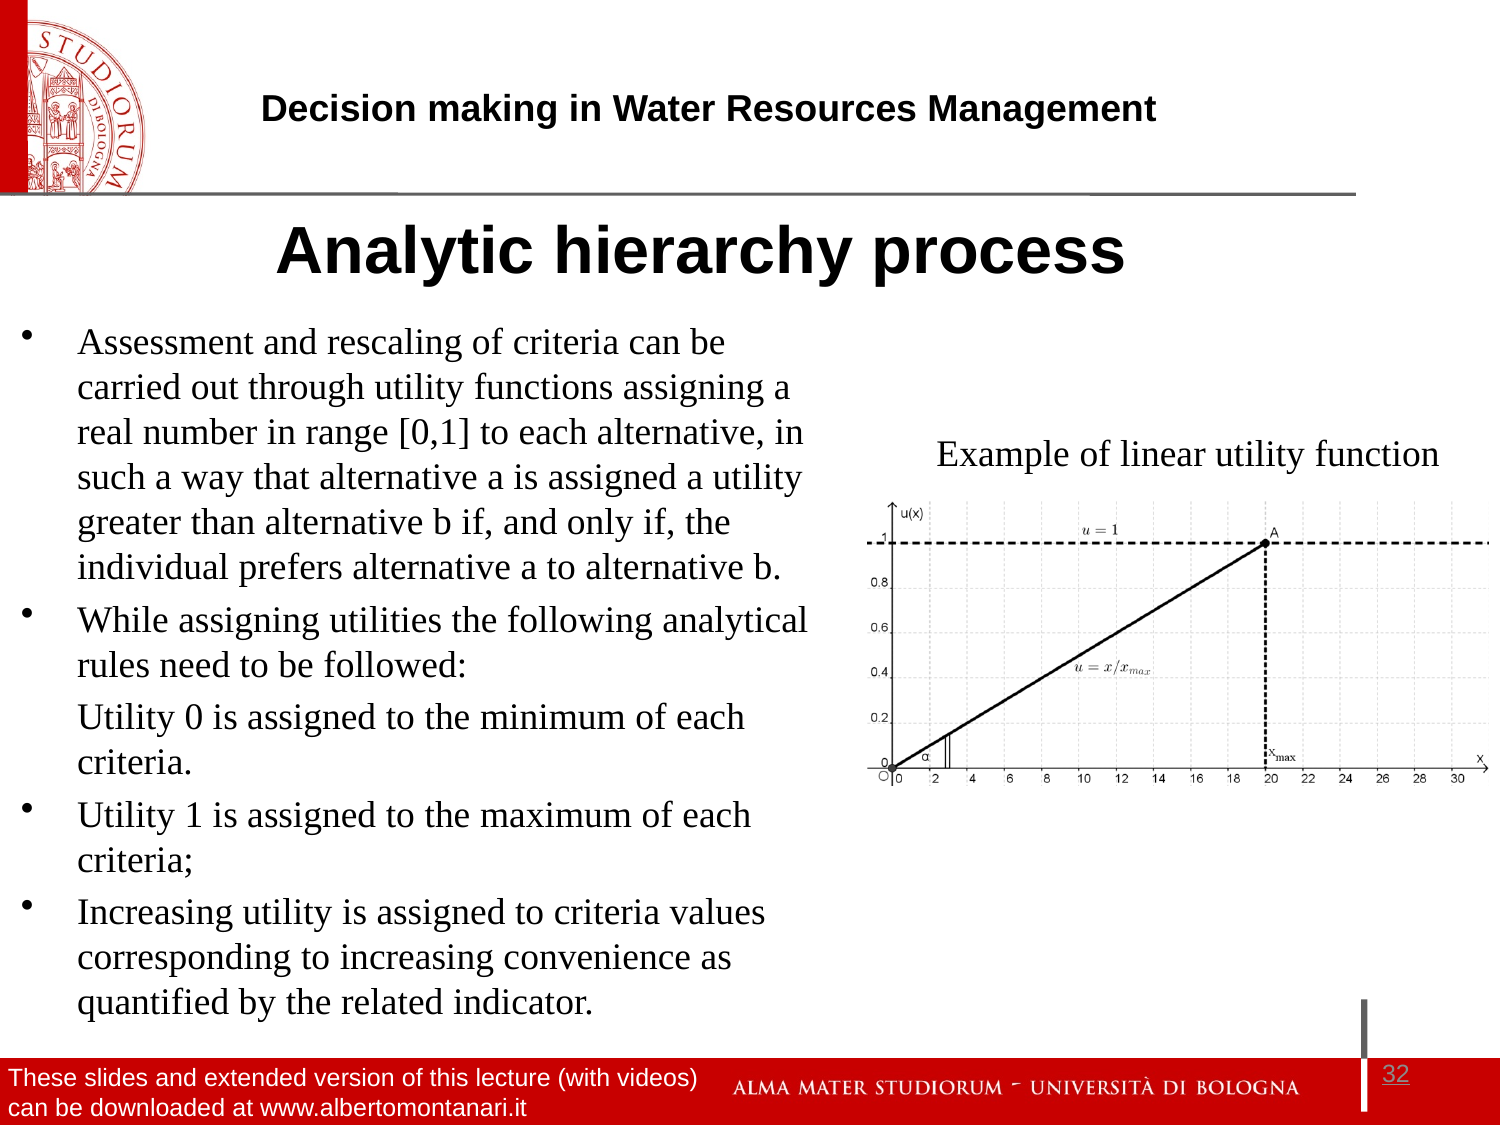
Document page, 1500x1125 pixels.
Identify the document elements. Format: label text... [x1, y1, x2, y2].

text_box Example of linear utility function [921, 421, 1489, 482]
picture [0, 1058, 1500, 1125]
picture [28, 16, 151, 192]
text_box Analytic hierarchy process [105, 199, 1298, 294]
picture [866, 501, 1489, 786]
list Assessment and rescaling of criteria can be carried out through utility functions assigning a real number in range [0,1] to each alternative, in such a way that alternative a is assigned a utility greater than alternative b if, and only if, the individual prefers alternative a to alternative b. While assigning utilities the following analytical rules need to be followed: Utility 0 is assigned to the minimum of each criteria. Utility 1 is assigned to the maximum of each criteria; Increasing utility is assigned to criteria values corresponding to increasing convenience as quantified by the related indicator. [6, 309, 832, 1030]
slide_number 32 [1074, 1042, 1425, 1103]
